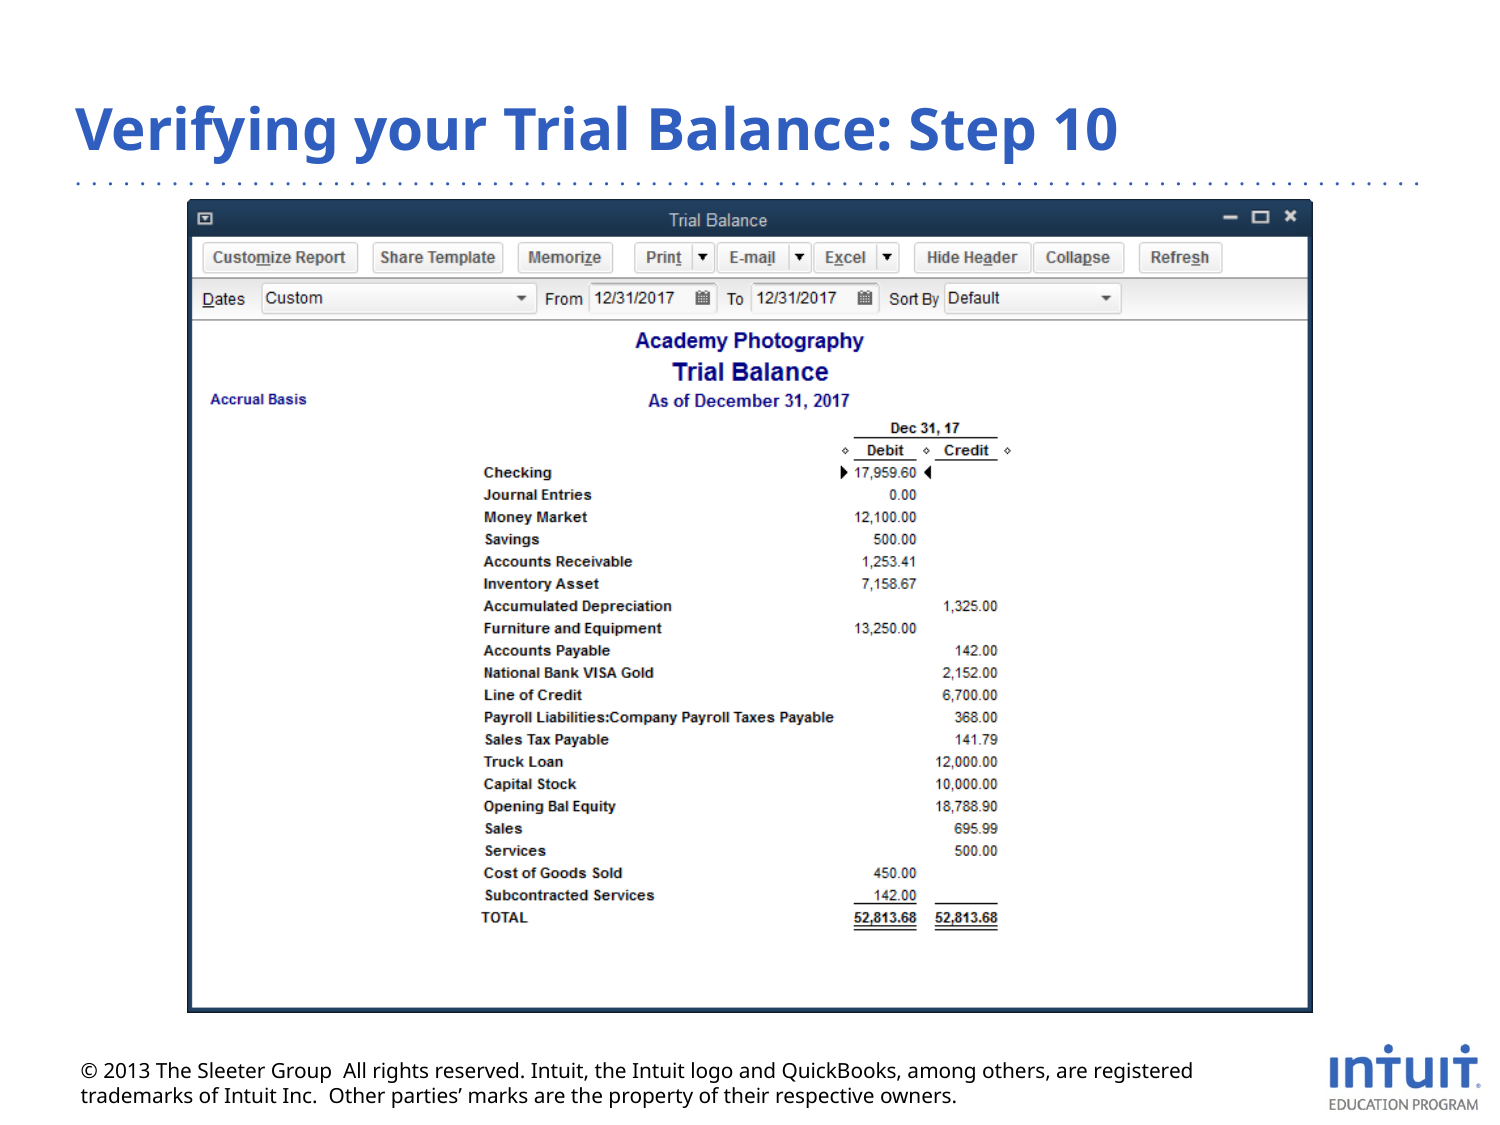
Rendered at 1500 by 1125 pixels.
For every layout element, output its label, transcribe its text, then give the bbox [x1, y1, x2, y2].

picture [1325, 1039, 1485, 1116]
title Verifying your Trial Balance: Step 10 [75, 45, 1450, 163]
picture [187, 199, 1313, 1013]
